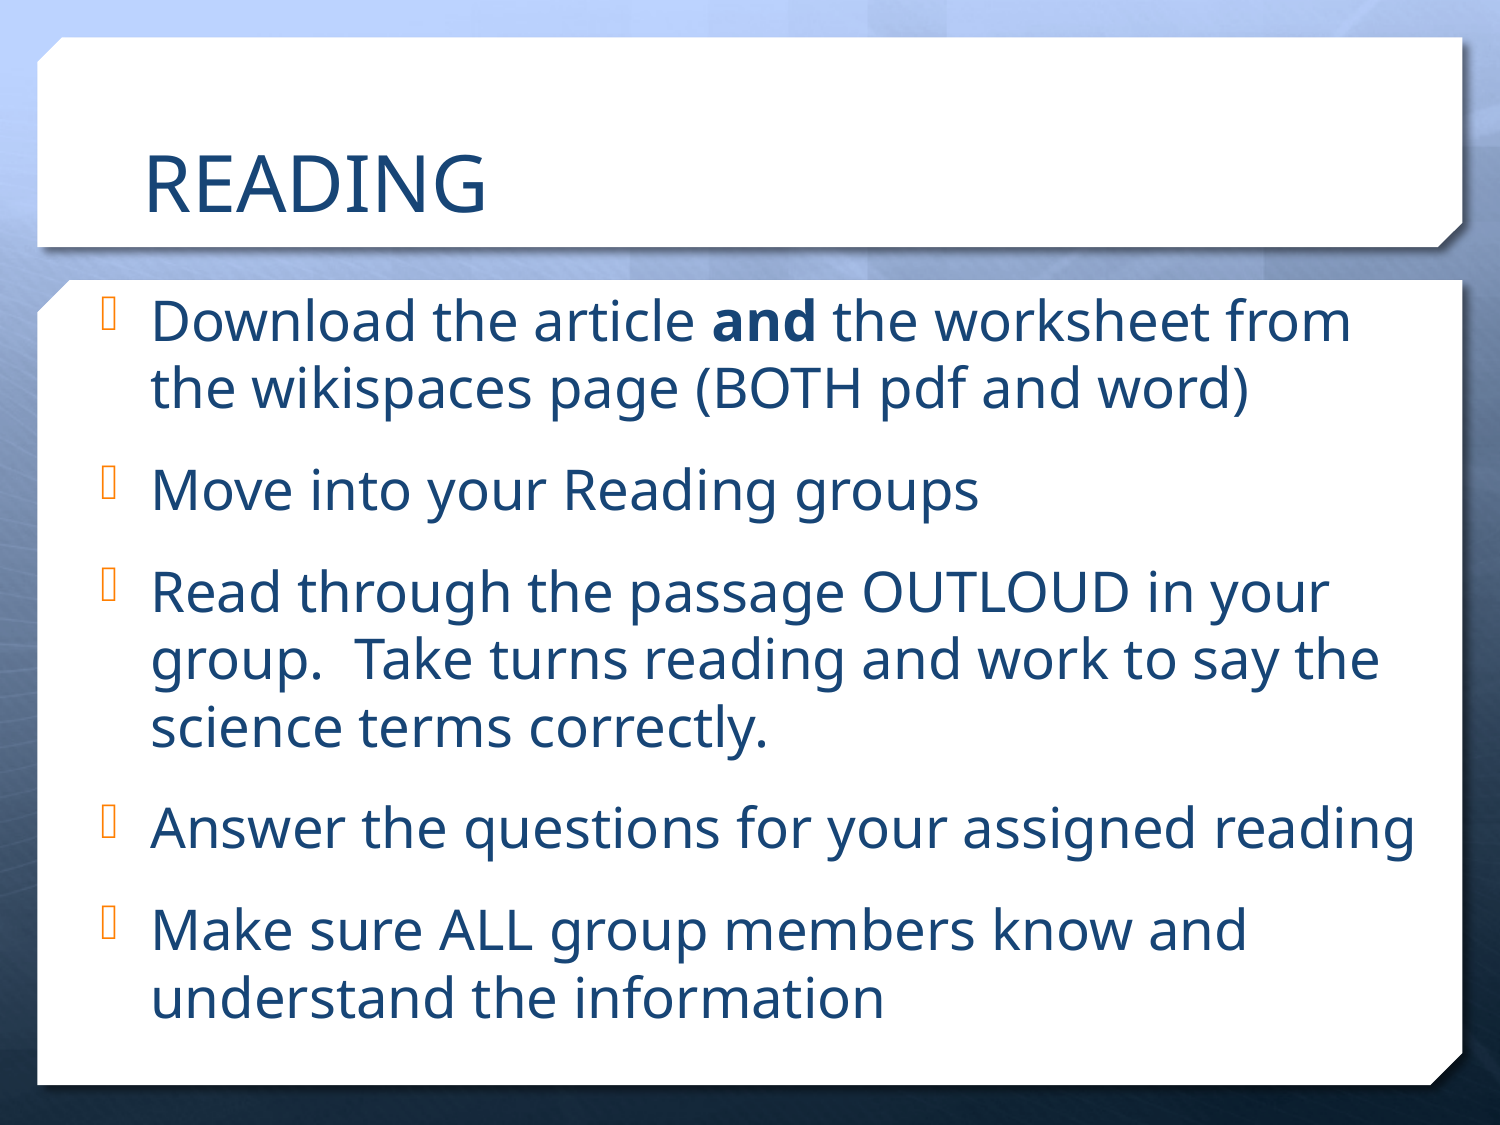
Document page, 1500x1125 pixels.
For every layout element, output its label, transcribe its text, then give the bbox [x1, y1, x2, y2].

list Download the article and the worksheet from the wikispaces page (BOTH pdf and word) Move into your Reading groups Read through the passage OUTLOUD in your group. Take turns reading and work to say the science terms correctly. Answer the questions for your assigned reading Make sure ALL group members know and understand the information [85, 277, 1455, 1038]
title READING [127, 48, 1372, 236]
